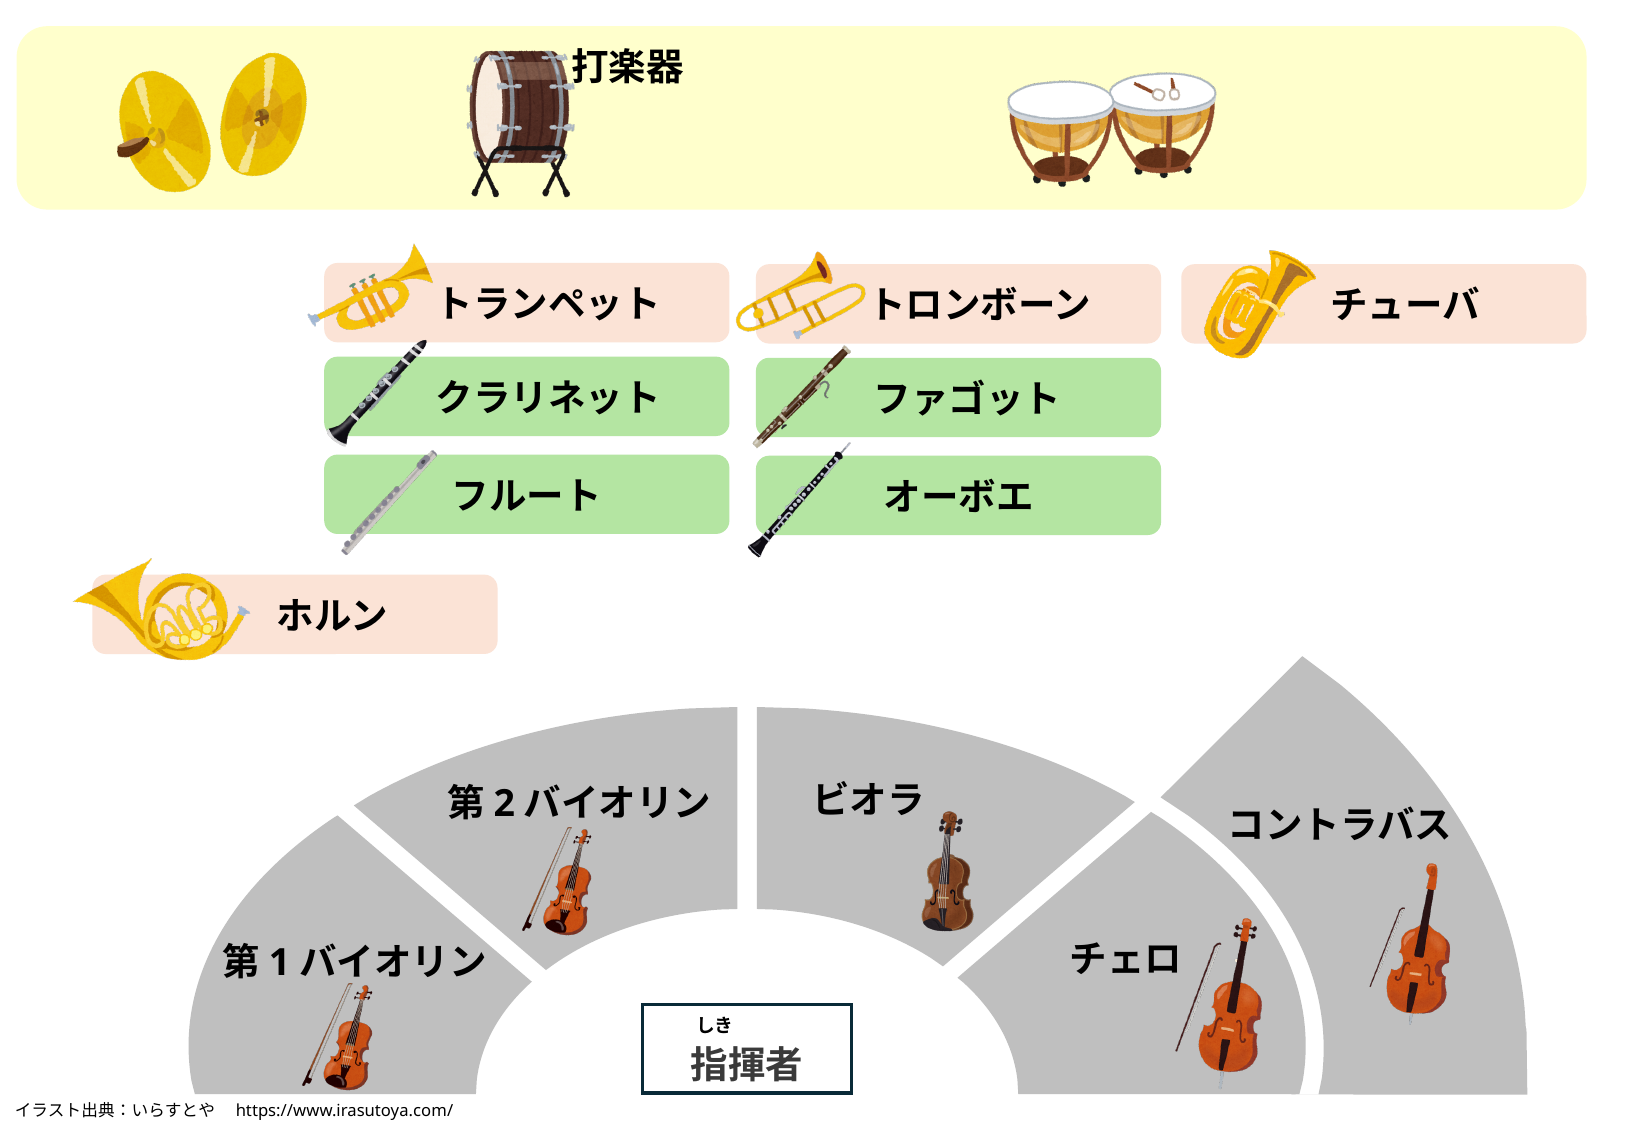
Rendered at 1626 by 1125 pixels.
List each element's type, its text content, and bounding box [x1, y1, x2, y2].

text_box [16, 25, 1588, 1102]
text_box イラスト出典：いらすとや https://www.irasutoya.com/ [0, 1092, 477, 1125]
